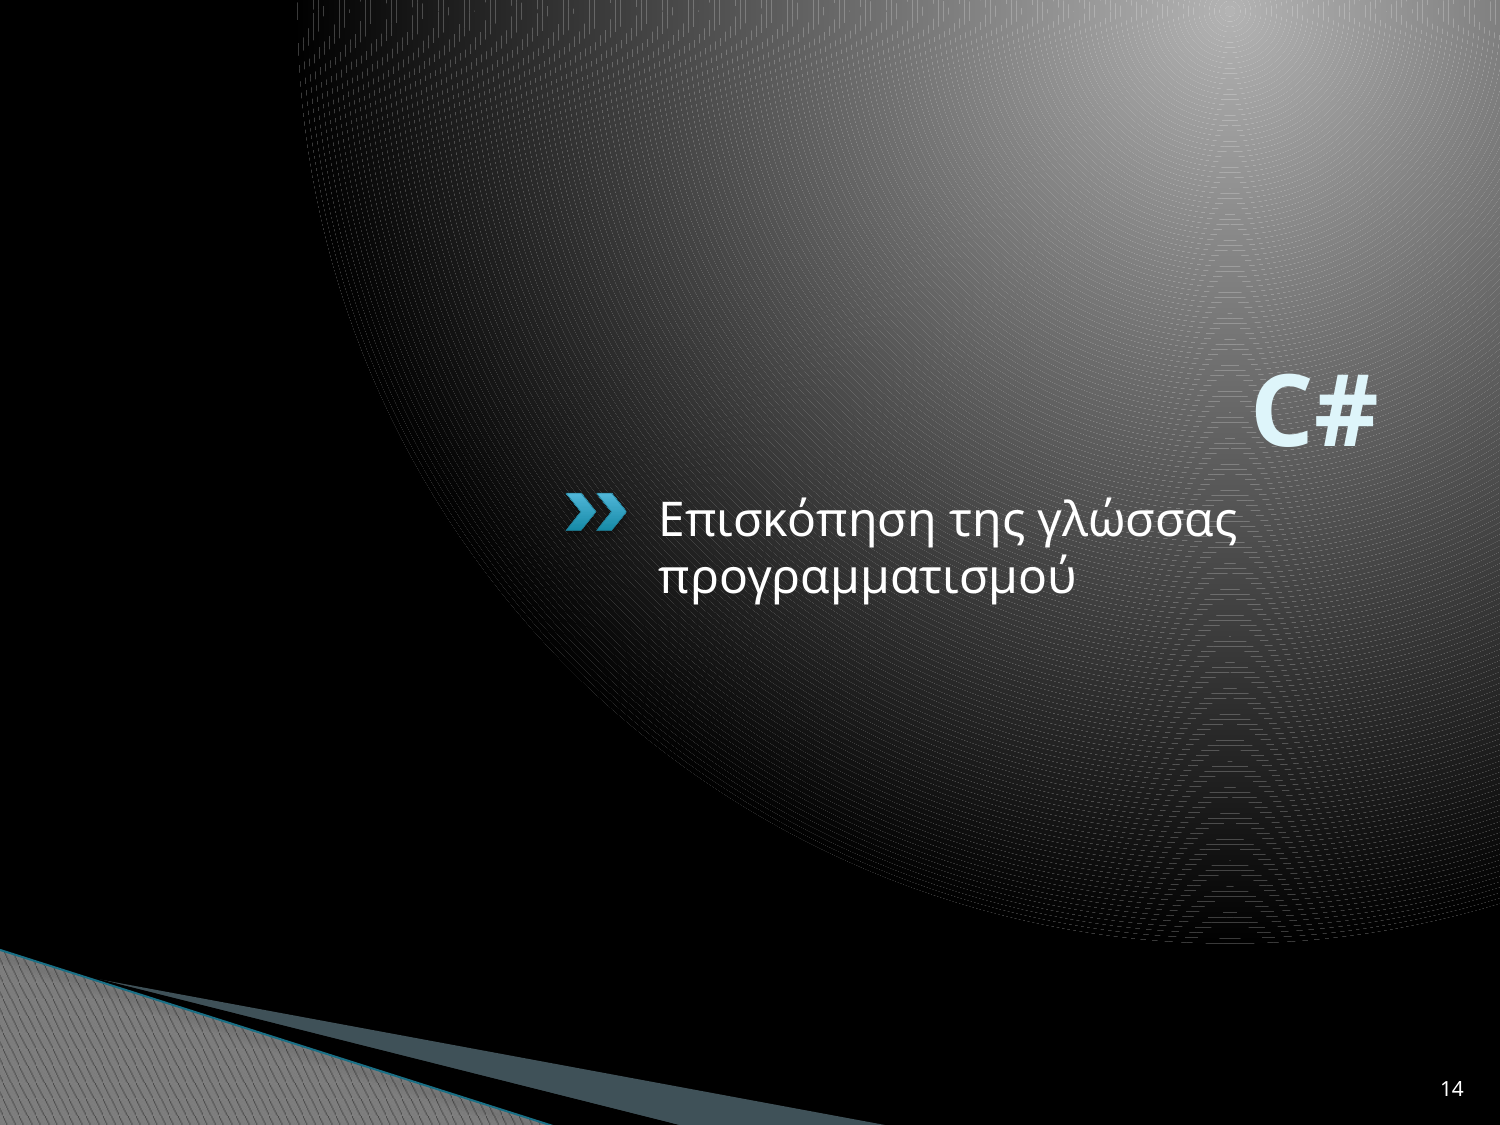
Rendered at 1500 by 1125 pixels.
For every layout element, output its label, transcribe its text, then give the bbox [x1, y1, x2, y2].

title C# [118, 173, 1394, 474]
list Επισκόπηση της γλώσσας προγραμματισμού [643, 480, 1394, 720]
slide_number 14 [1418, 1051, 1479, 1112]
picture [0, 952, 543, 1125]
